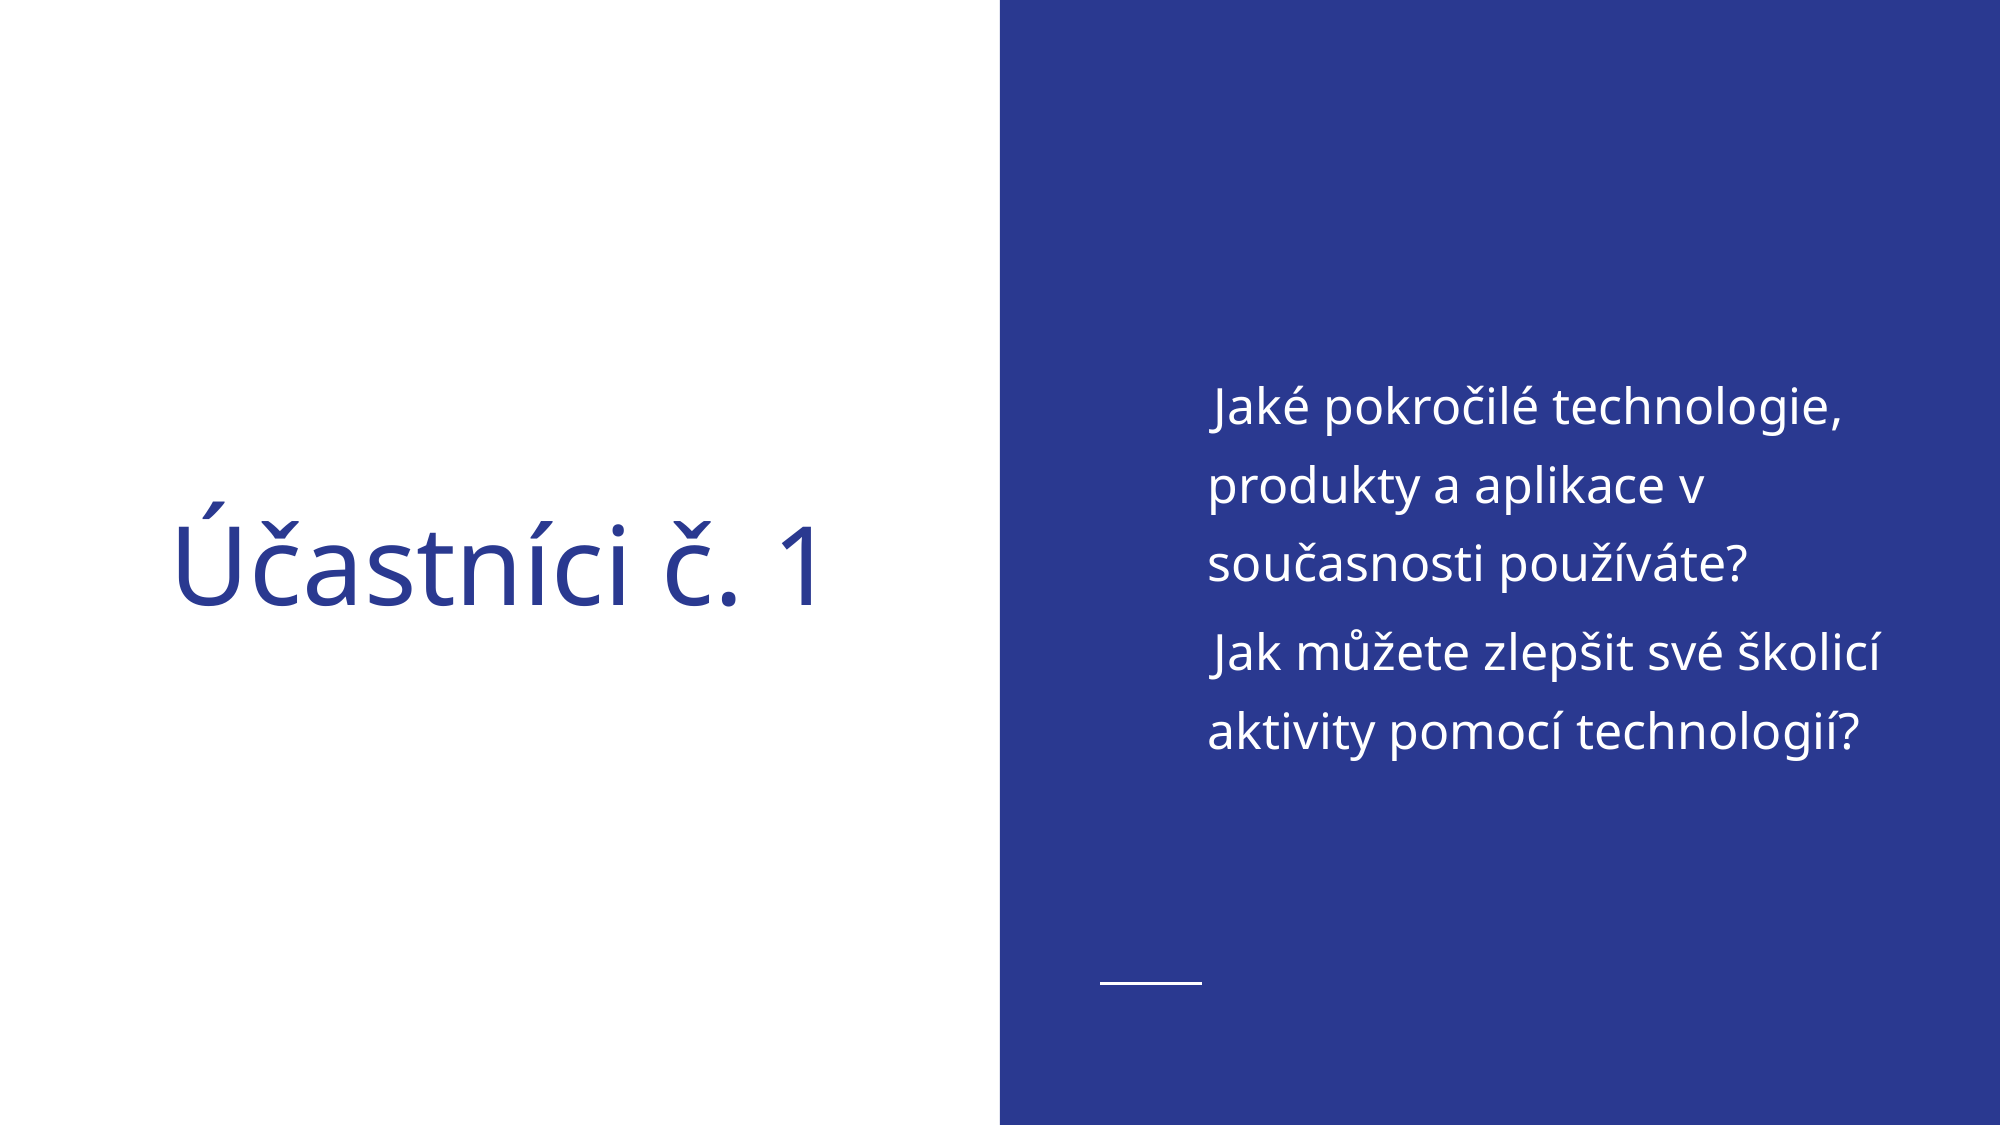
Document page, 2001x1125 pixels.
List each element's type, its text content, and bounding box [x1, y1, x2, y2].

list Jaké pokročilé technologie, produkty a aplikace v současnosti používáte? Jak můžete zlepšit své školicí aktivity pomocí technologií? [1080, 158, 1920, 967]
title Účastníci č. 1 [60, 480, 945, 645]
